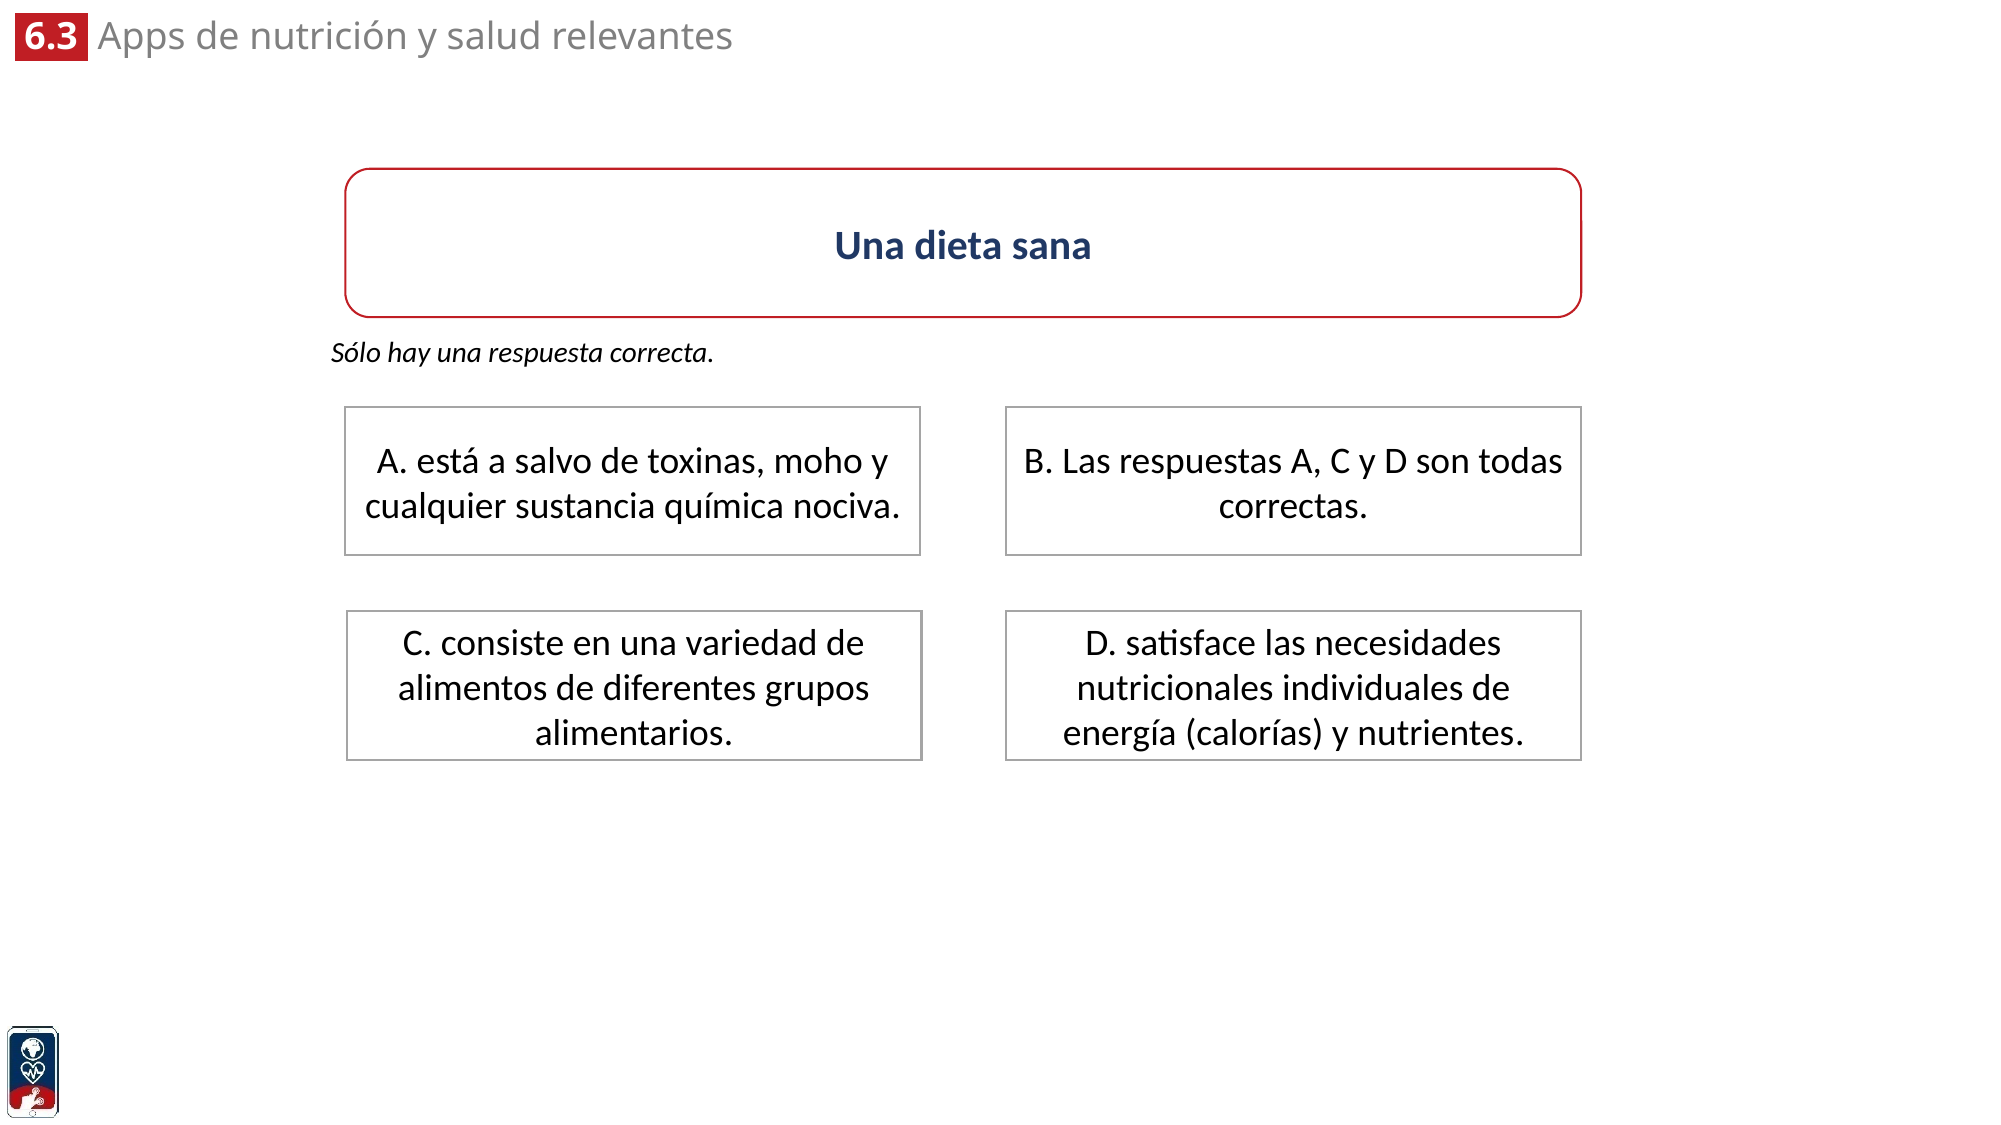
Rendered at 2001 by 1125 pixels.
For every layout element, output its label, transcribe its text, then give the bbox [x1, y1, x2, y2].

text_box C. consiste en una variedad de alimentos de diferentes grupos alimentarios. [346, 610, 923, 761]
text_box A. está a salvo de toxinas, moho y cualquier sustancia química nociva. [344, 406, 921, 556]
text_box Una dieta sana [344, 167, 1583, 319]
picture [7, 1026, 59, 1118]
text_box Sólo hay una respuesta correcta. [316, 325, 731, 376]
text_box B. Las respuestas A, C y D son todas correctas. [1005, 406, 1582, 556]
text_box D. satisface las necesidades nutricionales individuales de energía (calorías) y nutrientes. [1005, 610, 1582, 761]
